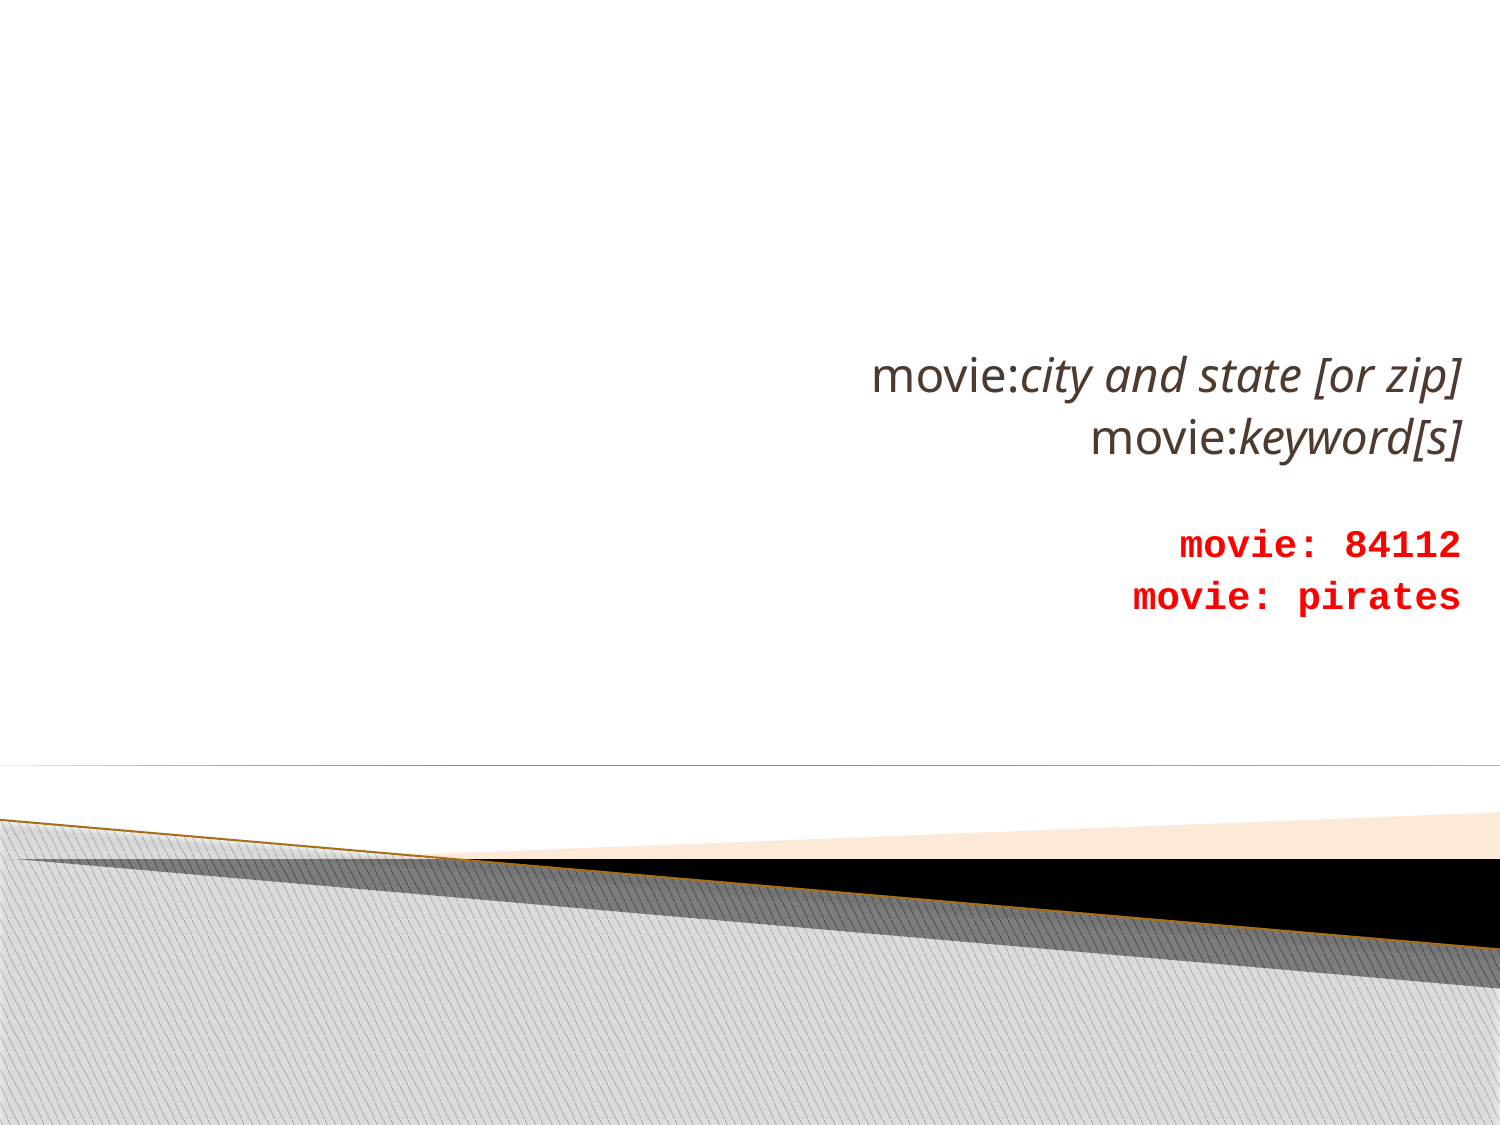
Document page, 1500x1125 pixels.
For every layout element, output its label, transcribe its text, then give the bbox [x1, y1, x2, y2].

subtitle movie:city and state [or zip] movie:keyword[s] movie: 84112 movie: pirates [24, 337, 1475, 625]
picture [5, 859, 1500, 989]
